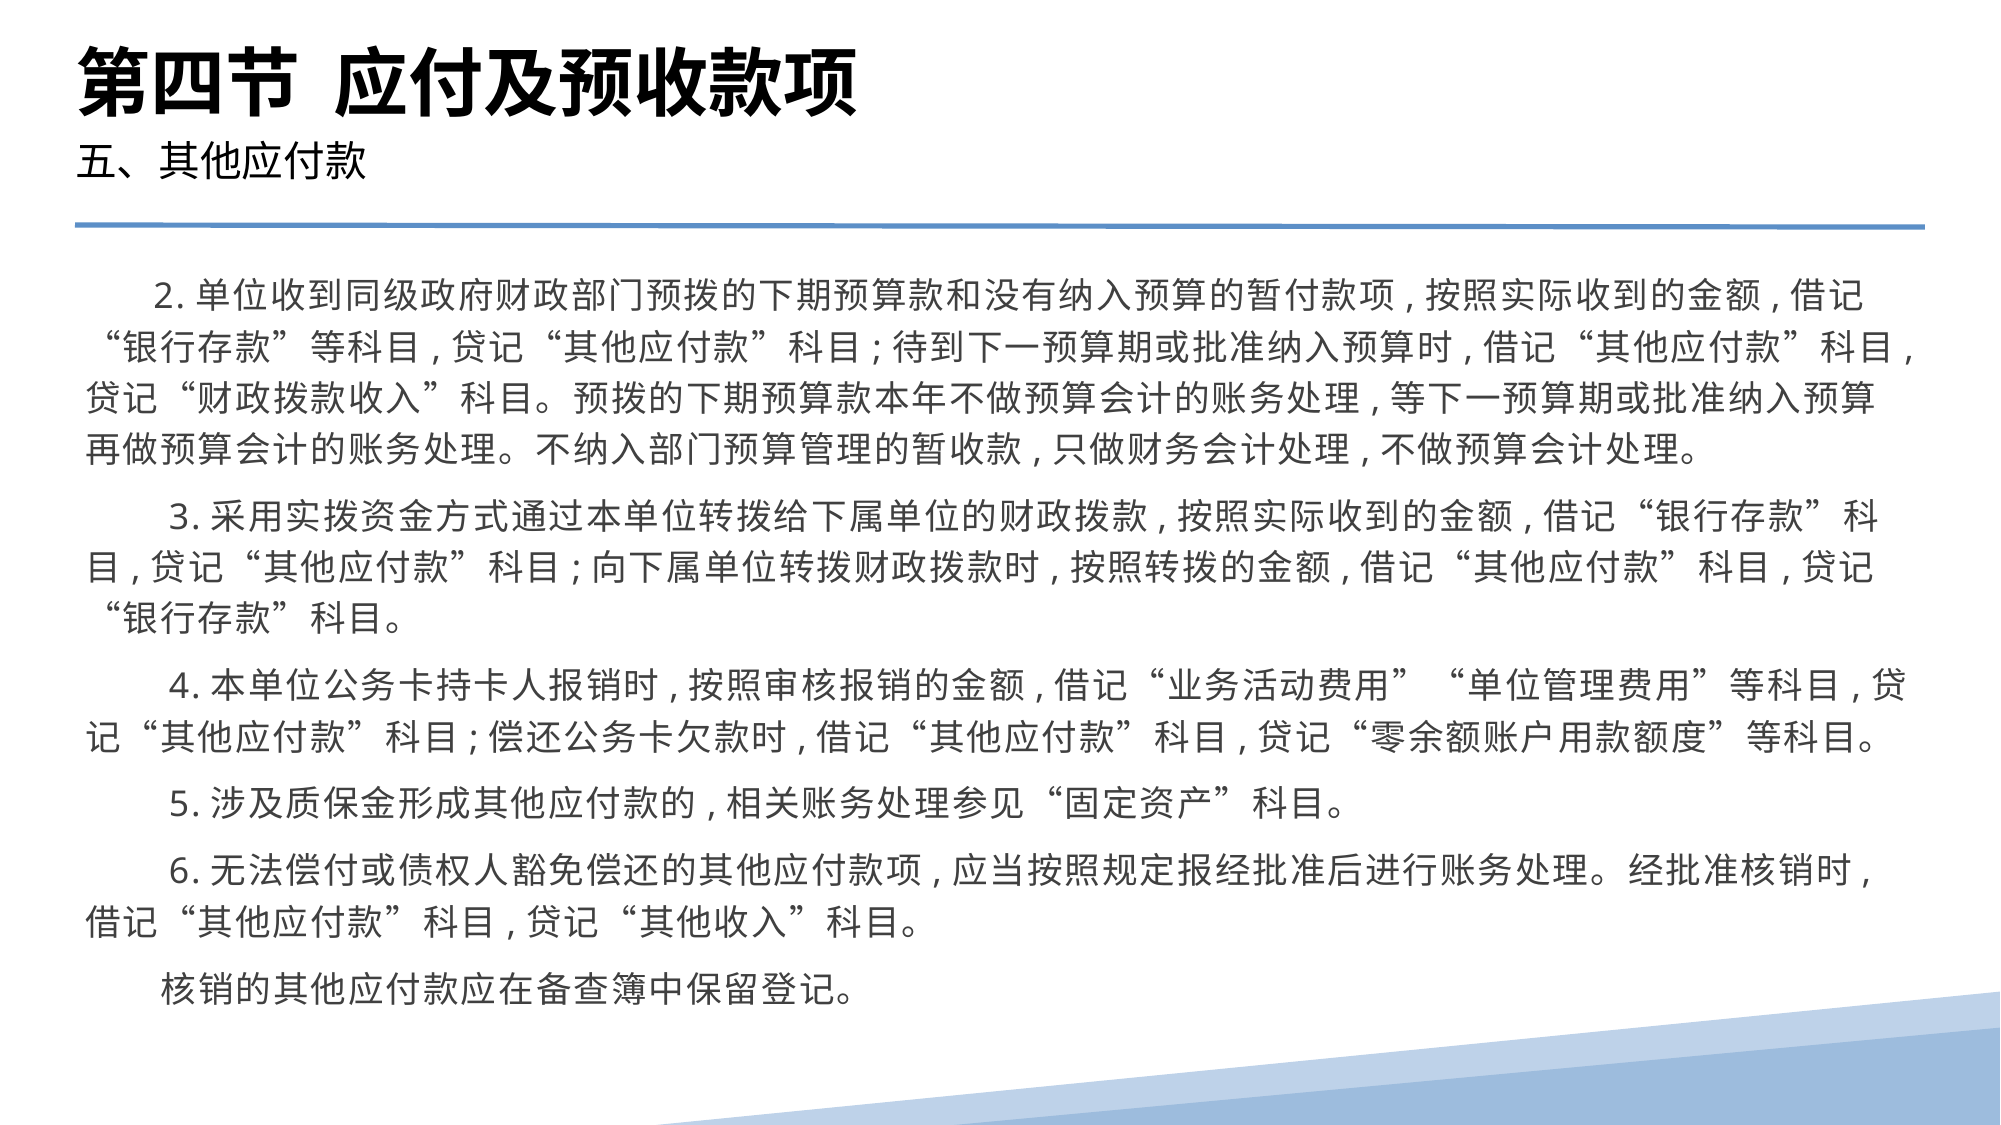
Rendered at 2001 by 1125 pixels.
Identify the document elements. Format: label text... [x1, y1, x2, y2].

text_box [74, 224, 1925, 228]
text_box 2.单位收到同级政府财政部门预拨的下期预算款和没有纳入预算的暂付款项,按照实际收到的金额,借记“银行存款”等科目,贷记“其他应付款”科目;待到下一预算期或批准纳入预算时,借记“其他应付款”科目,贷记“财政拨款收入”科目。预拨的下期预算款本年不做预算会计的账务处理,等下一预算期或批准纳入预算再做预算会计的账务处理。不纳入部门预算管理的暂收款,只做财务会计处理,不做预算会计处理。 3.采用实拨资金方式通过本单位转拨给下属单位的财政拨款,按照实际收到的金额,借记“银行存款”科目,贷记“其他应付款”科目;向下属单位转拨财政拨款时,按照转拨的金额,借记“其他应付款”科目,贷记“银行存款”科目。 4.本单位公务卡持卡人报销时,按照审核报销的金额,借记“业务活动费用”“单位管理费用”等科目,贷记“其他应付款”科目;偿还公务卡欠款时,借记“其他应付款”科目,贷记“零余额账户用款额度”等科目。 5.涉及质保金形成其他应付款的,相关账务处理参见“固定资产”科目。 6.无法偿付或债权人豁免偿还的其他应付款项,应当按照规定报经批准后进行账务处理。经批准核销时,借记“其他应付款”科目,贷记“其他收入”科目。 核销的其他应付款应在备查簿中保留登记。 [75, 251, 1925, 1022]
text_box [656, 991, 2000, 1125]
text_box 第四节 应付及预收款项 [75, 24, 1925, 124]
text_box 五、其他应付款 [75, 124, 1925, 200]
